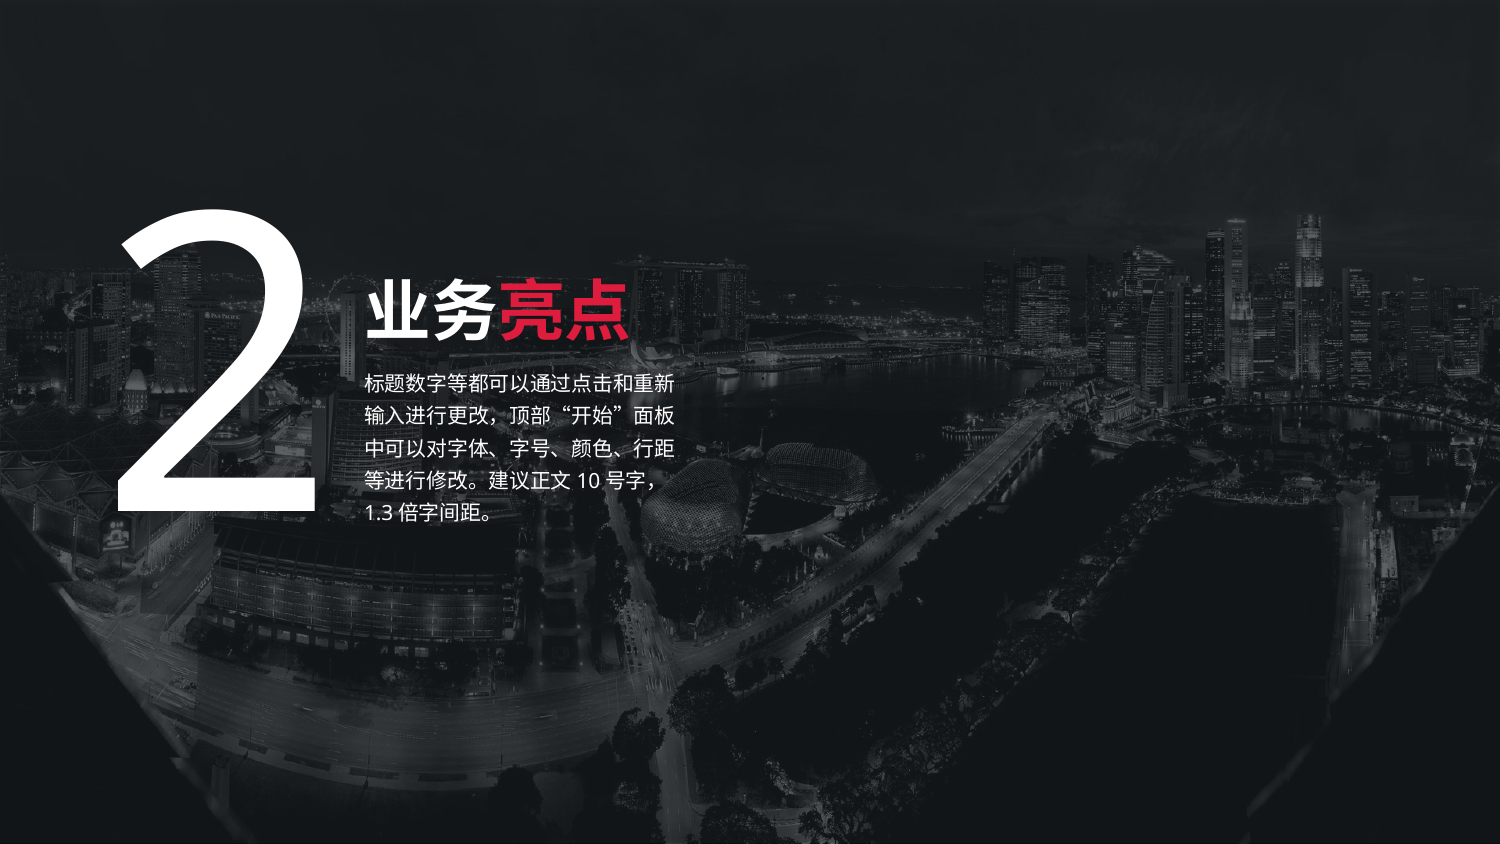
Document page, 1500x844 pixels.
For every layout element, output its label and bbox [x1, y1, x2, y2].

text_box [85, 183, 698, 621]
text_box [0, 0, 1500, 844]
